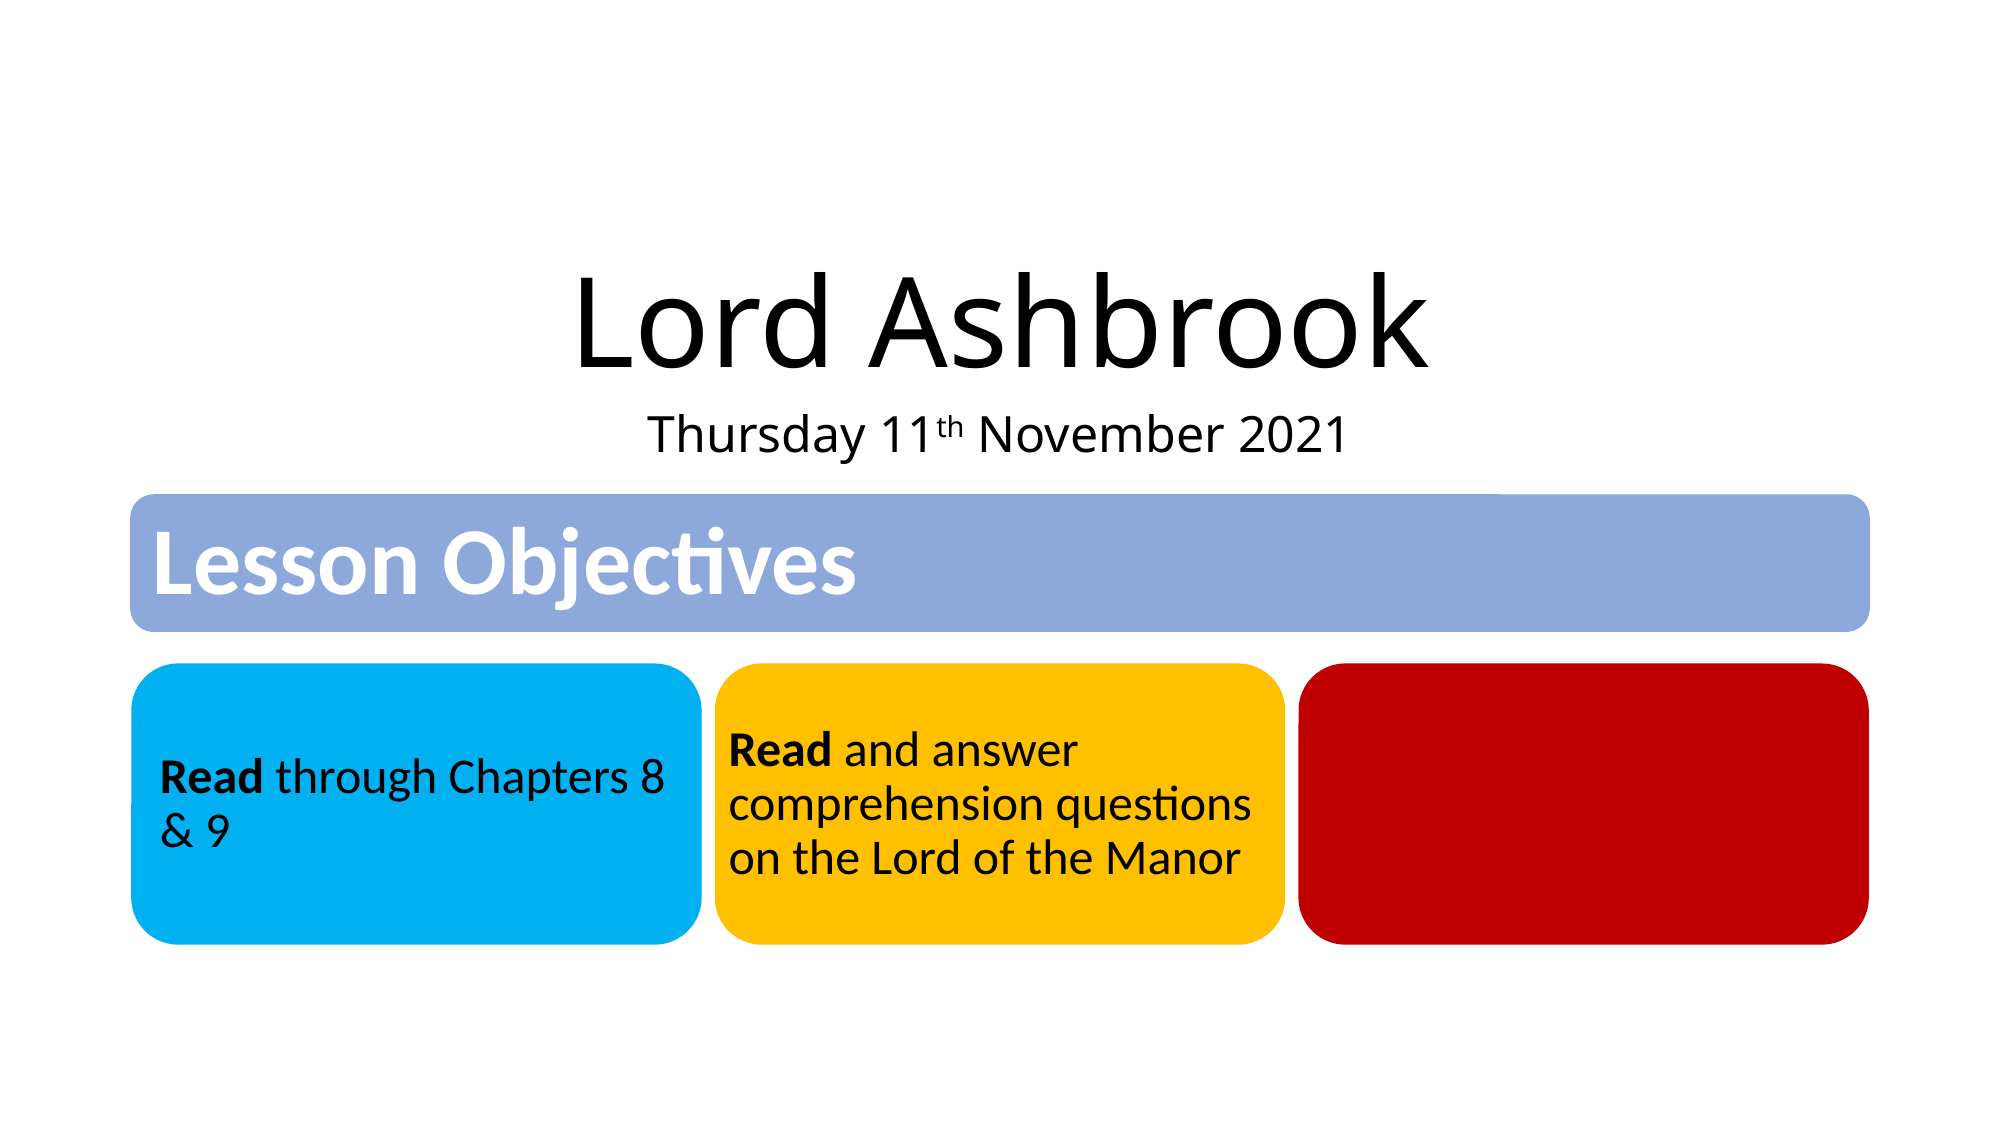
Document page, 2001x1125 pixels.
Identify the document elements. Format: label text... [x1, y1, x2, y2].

subtitle Thursday 11th November 2021 [249, 401, 1750, 494]
title Lord Ashbrook [249, 184, 1750, 401]
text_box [131, 495, 1869, 945]
